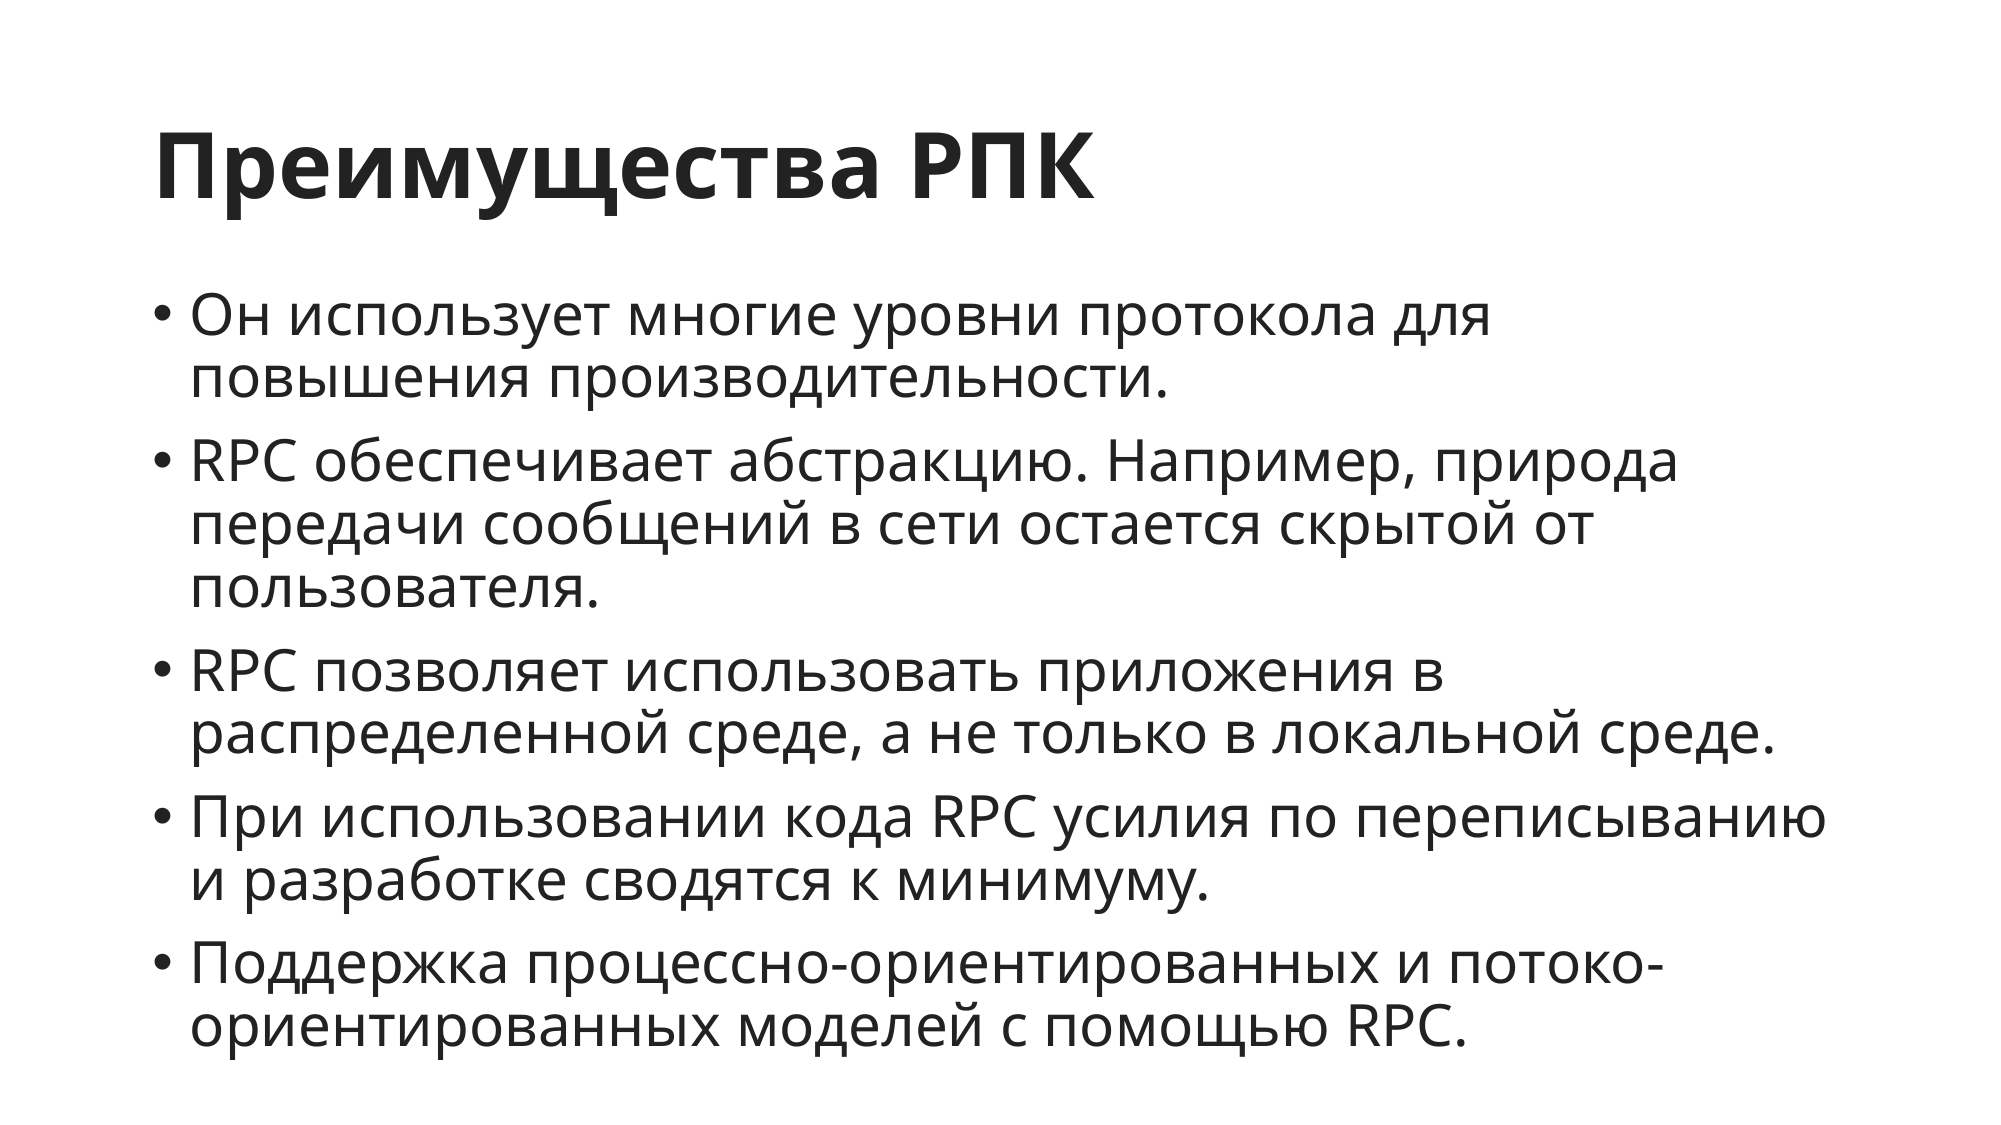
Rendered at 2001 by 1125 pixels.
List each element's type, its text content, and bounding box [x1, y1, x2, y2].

list Он использует многие уровни протокола для повышения производительности. RPC обеспечивает абстракцию. Например, природа передачи сообщений в сети остается скрытой от пользователя. RPC позволяет использовать приложения в распределенной среде, а не только в локальной среде. При использовании кода RPC усилия по переписыванию и разработке сводятся к минимуму. Поддержка процессно-ориентированных и потоко-ориентированных моделей с помощью RPC. [137, 277, 1863, 1125]
title Преимущества РПК [137, 59, 1863, 277]
